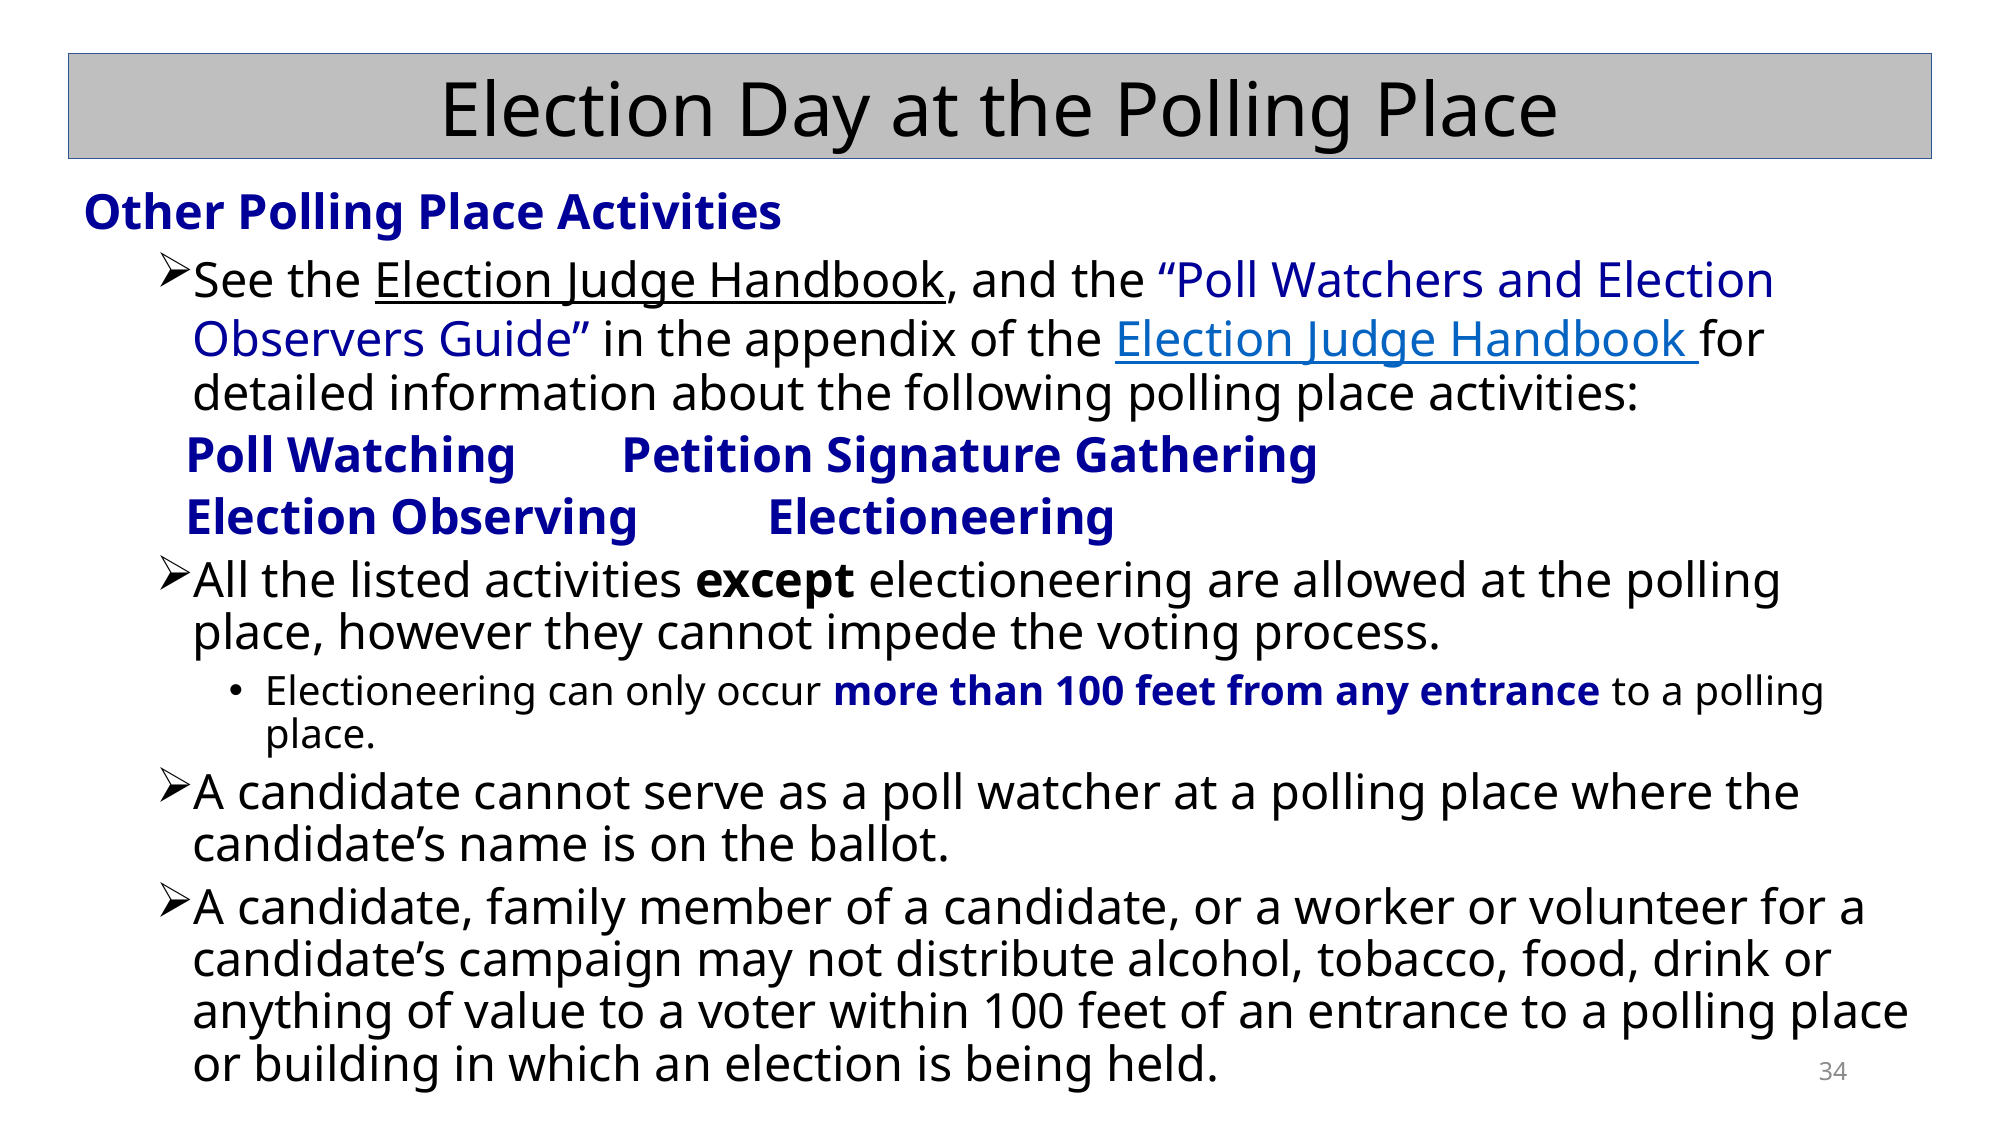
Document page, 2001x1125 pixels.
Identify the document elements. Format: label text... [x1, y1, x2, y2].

list Other Polling Place Activities See the Election Judge Handbook, and the “Poll Watchers and Election Observers Guide” in the appendix of the Election Judge Handbook for detailed information about the following polling place activities: Poll Watching Petition Signature Gathering Election Observing Electioneering All the listed activities except electioneering are allowed at the polling place, however they cannot impede the voting process. Electioneering can only occur more than 100 feet from any entrance to a polling place. A candidate cannot serve as a poll watcher at a polling place where the candidate’s name is on the ballot. A candidate, family member of a candidate, or a worker or volunteer for a candidate’s campaign may not distribute alcohol, tobacco, food, drink or anything of value to a voter within 100 feet of an entrance to a polling place or building in which an election is being held. [68, 179, 1932, 1103]
slide_number 34 [1412, 1042, 1863, 1103]
text_box Election Day at the Polling Place [68, 53, 1932, 159]
